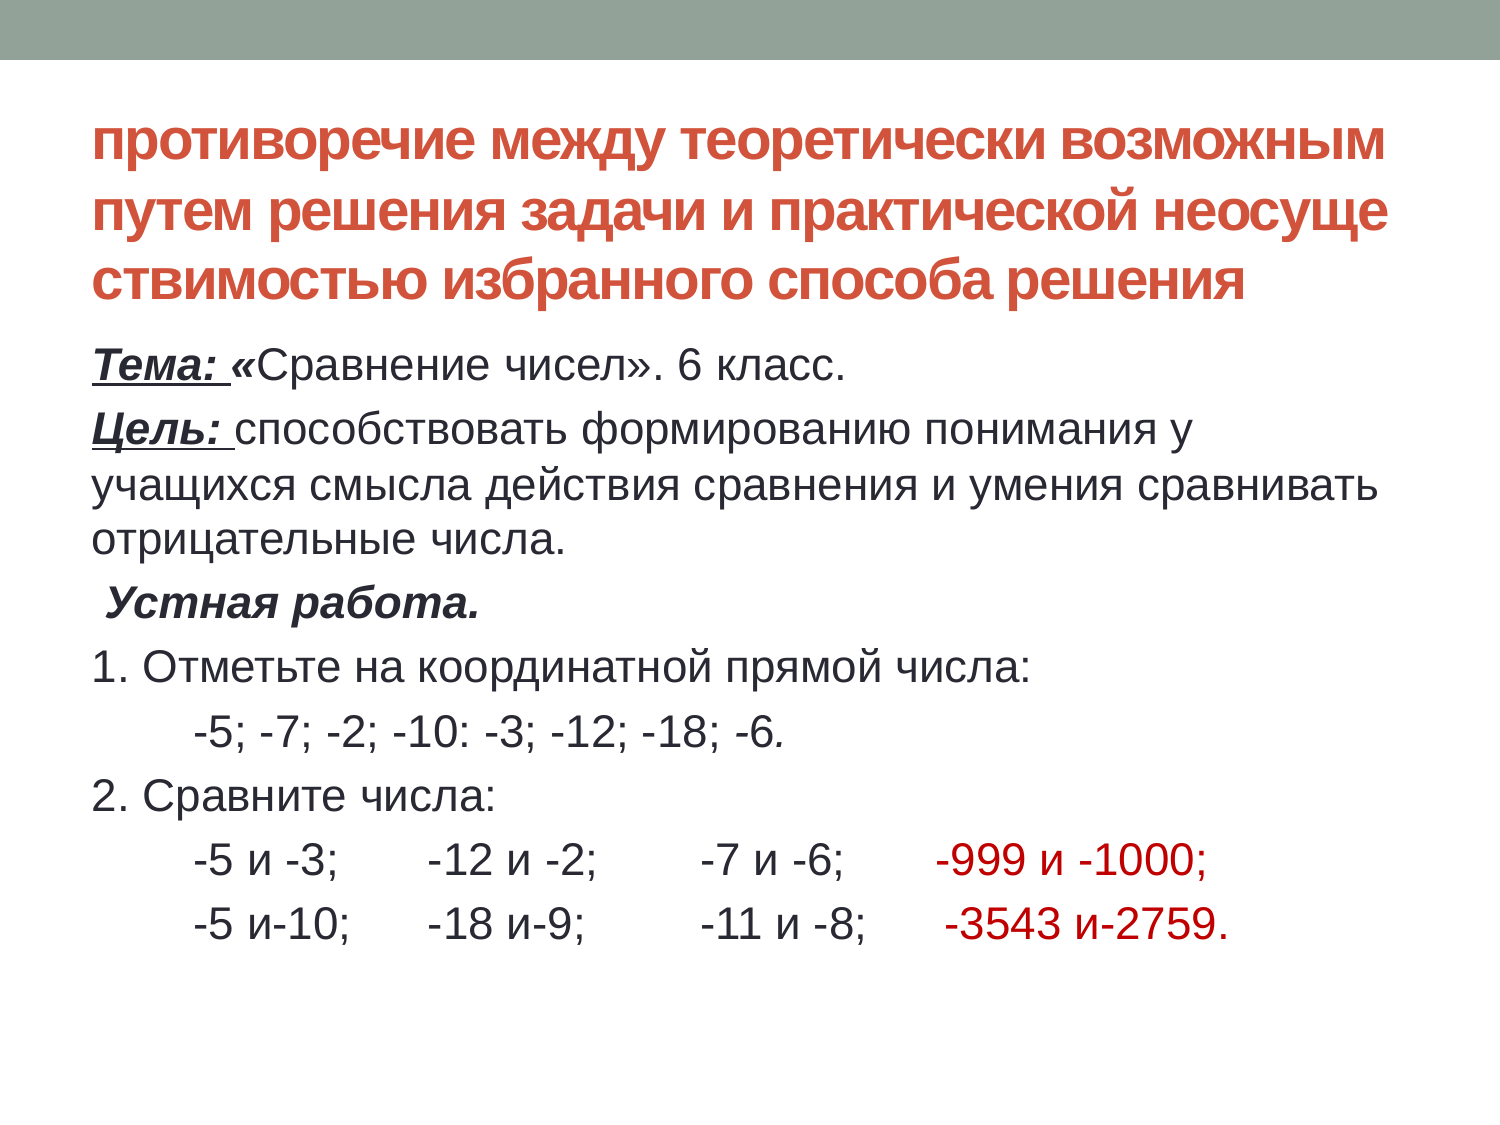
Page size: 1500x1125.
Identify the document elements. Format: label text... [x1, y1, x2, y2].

list Тема: «Сравнение чисел». 6 класс. Цель: способствовать формированию понимания у учащихся смысла действия срав­нения и умения сравнивать отрицательные числа. Устная работа. 1. Отметьте на координатной прямой числа: -5; -7; -2; -10: -3; -12; -18; -6. 2. Сравните числа: -5 и -3; -12 и -2; -7 и -6; -999 и -1000; -5 и-10; -18 и-9; -11 и -8; -3543 и-2759. [76, 327, 1427, 1125]
title противо­речие между теоретически возможным путем решения задачи и практической неосуще­ствимостью избранного способа решения [76, 125, 1427, 288]
